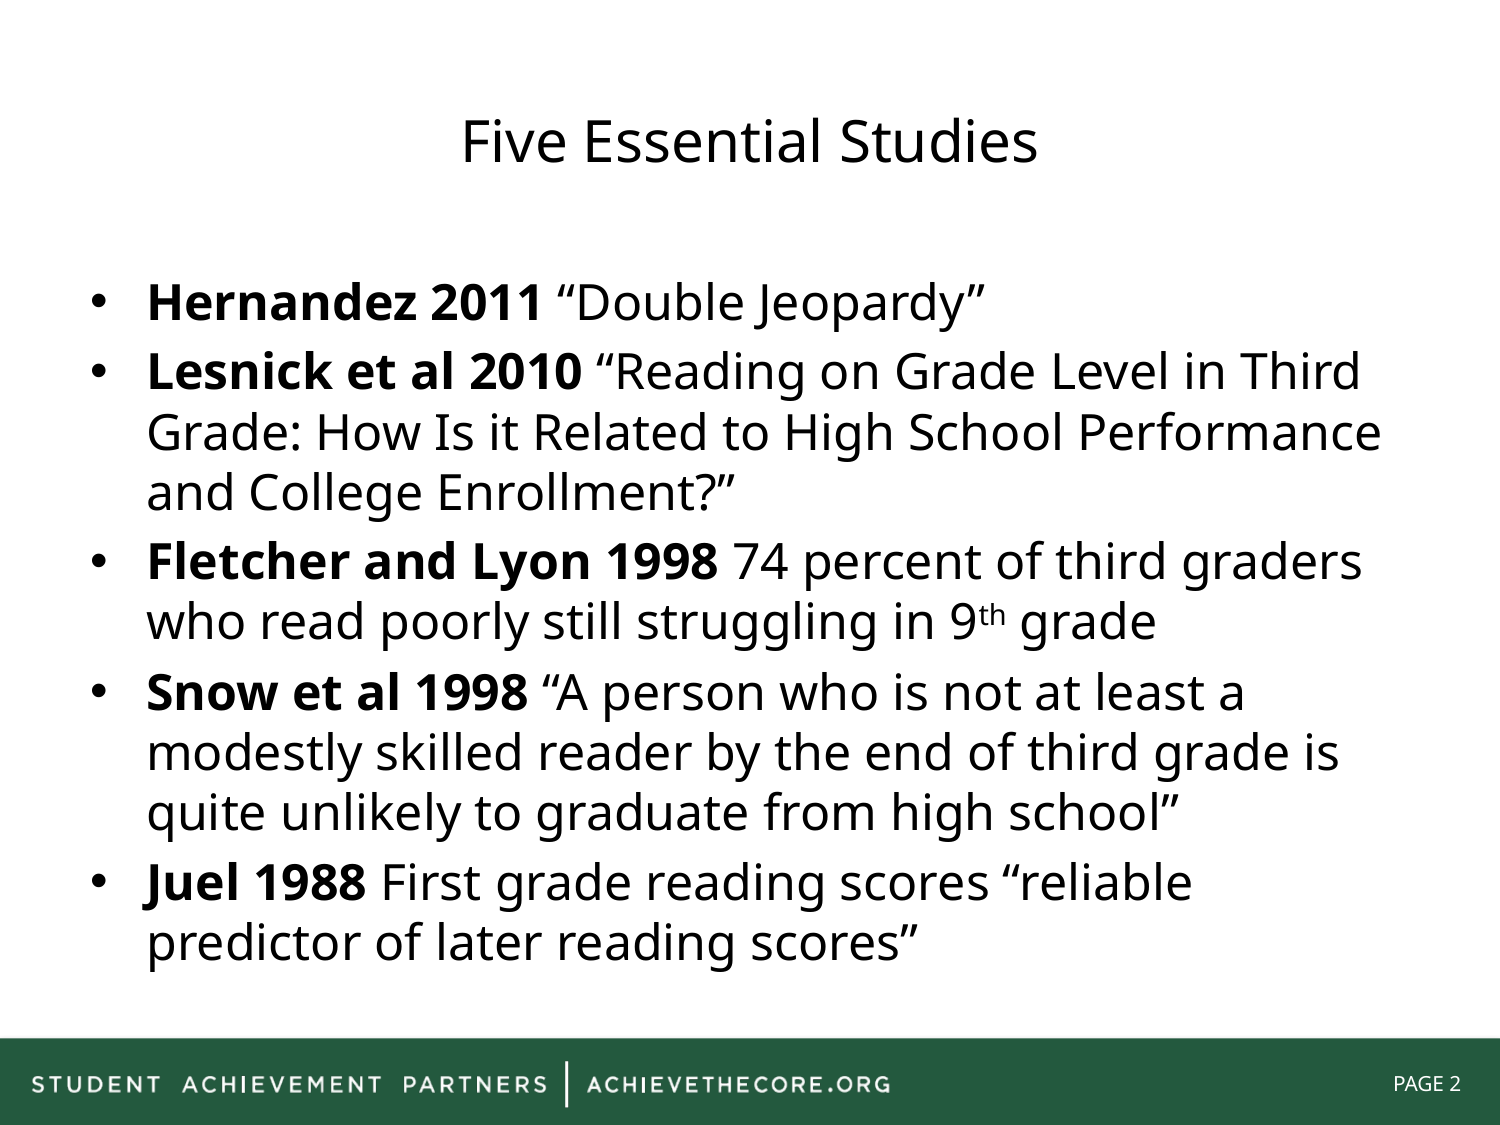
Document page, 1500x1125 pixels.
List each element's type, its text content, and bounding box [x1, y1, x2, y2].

title Five Essential Studies [75, 45, 1425, 233]
list Hernandez 2011 “Double Jeopardy” Lesnick et al 2010 “Reading on Grade Level in Third Grade: How Is it Related to High School Performance and College Enrollment?” Fletcher and Lyon 1998 74 percent of third graders who read poorly still struggling in 9th grade Snow et al 1998 “A person who is not at least a modestly skilled reader by the end of third grade is quite unlikely to graduate from high school” Juel 1988 First grade reading scores “reliable predictor of later reading scores” [75, 262, 1425, 1005]
